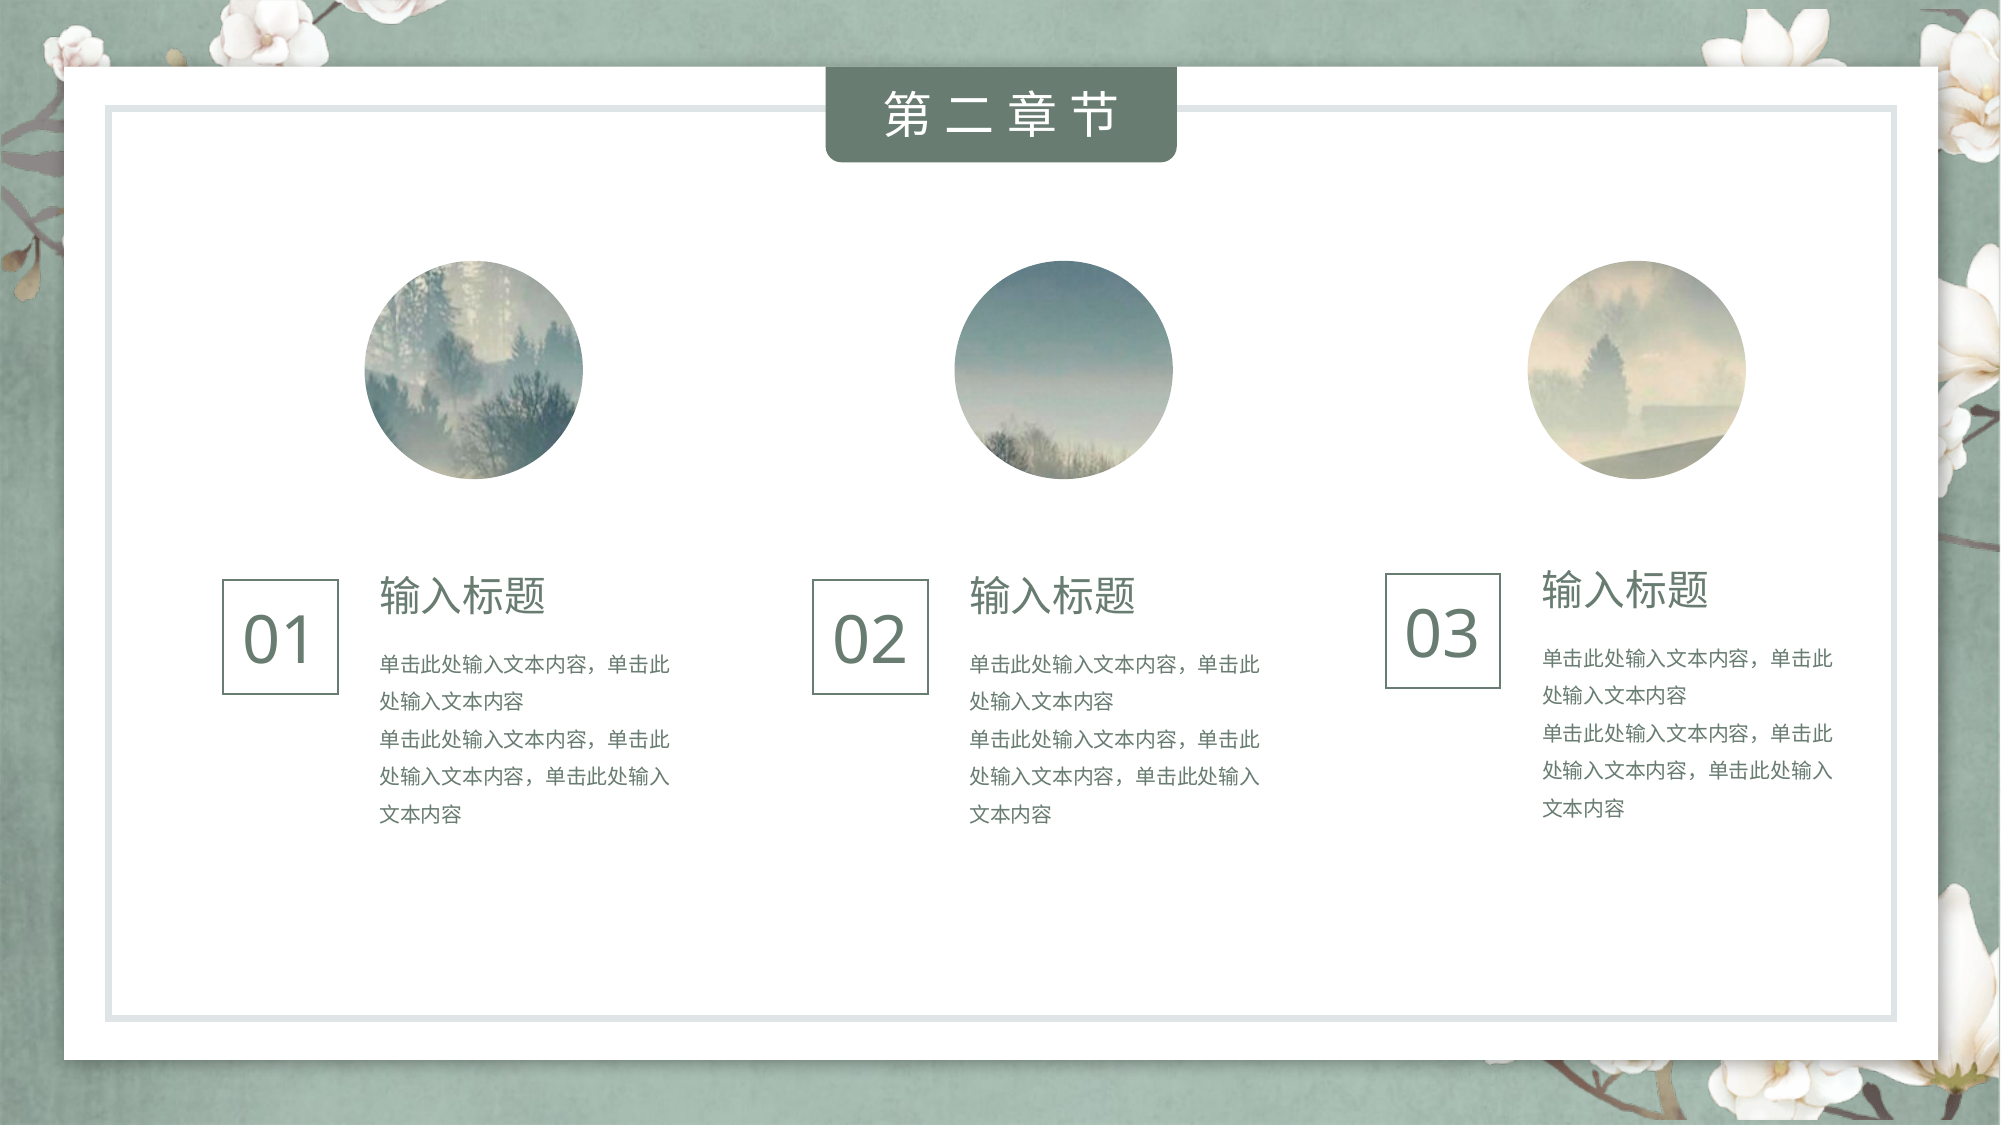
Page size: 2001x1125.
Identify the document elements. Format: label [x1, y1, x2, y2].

text_box [222, 260, 1867, 912]
picture [0, 0, 2001, 1125]
